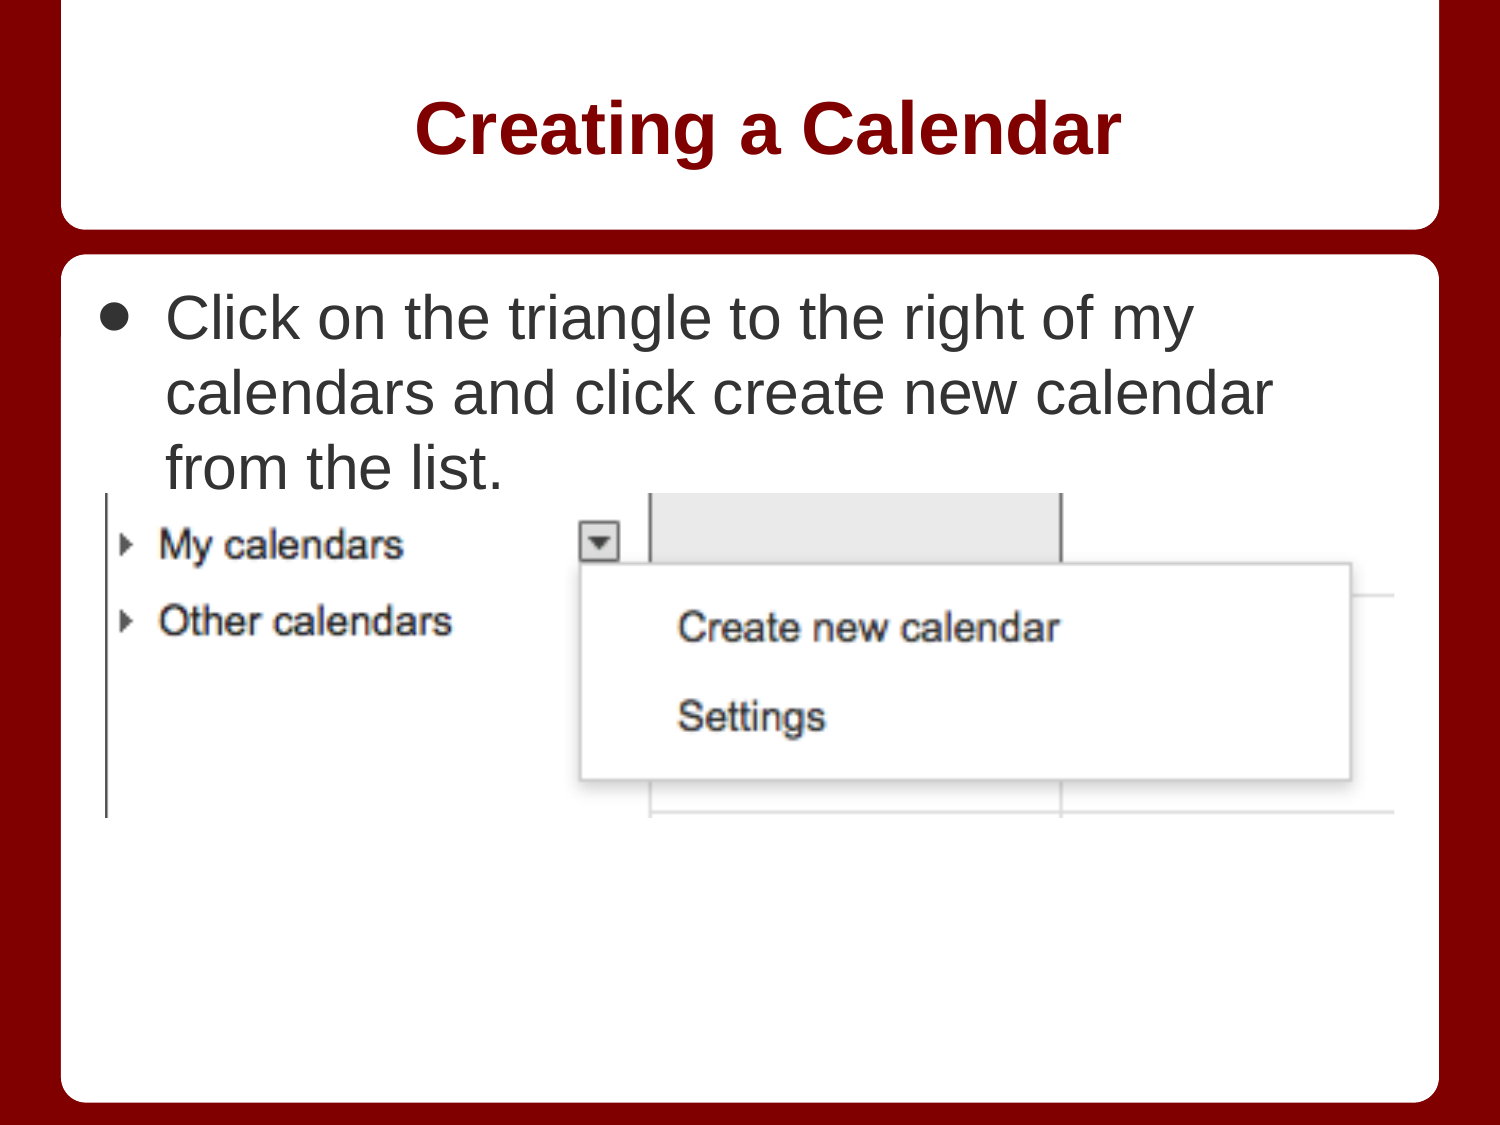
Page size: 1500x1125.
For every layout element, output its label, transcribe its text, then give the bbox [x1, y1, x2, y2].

title Creating a Calendar [75, 15, 1425, 234]
text_box [105, 493, 1395, 818]
list Click on the triangle to the right of my calendars and click create new calendar from the list. [75, 262, 1425, 931]
